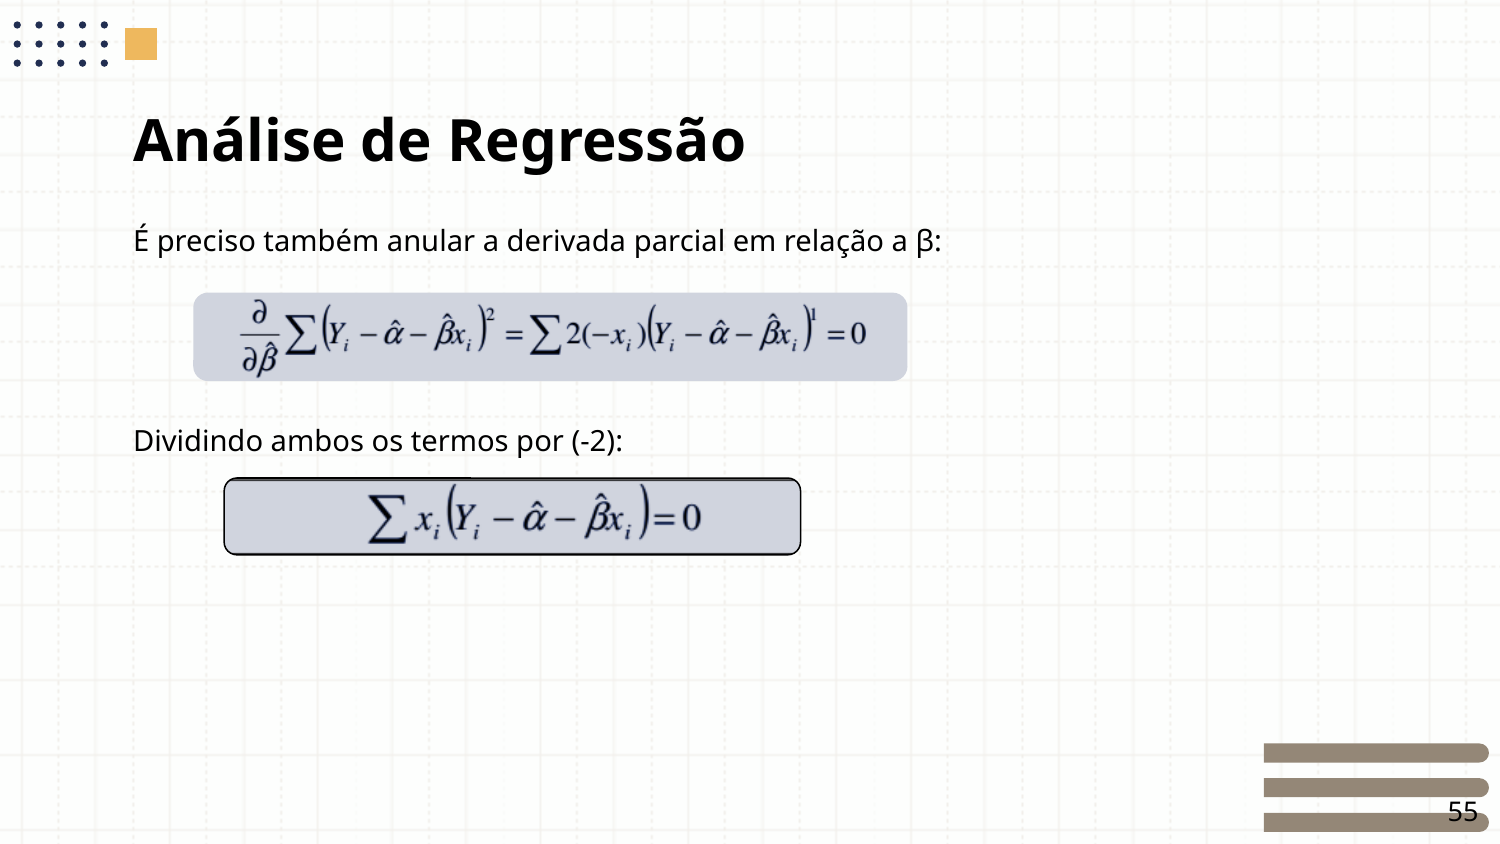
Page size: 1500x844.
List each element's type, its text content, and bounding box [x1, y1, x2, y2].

slide_number ‹#› [1403, 779, 1494, 844]
picture [223, 477, 801, 556]
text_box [1263, 743, 1490, 833]
subtitle É preciso também anular a derivada parcial em relação a β: Dividindo ambos os termos por (-2): [118, 201, 1378, 718]
title Análise de Regressão [118, 88, 801, 201]
picture [193, 292, 908, 382]
